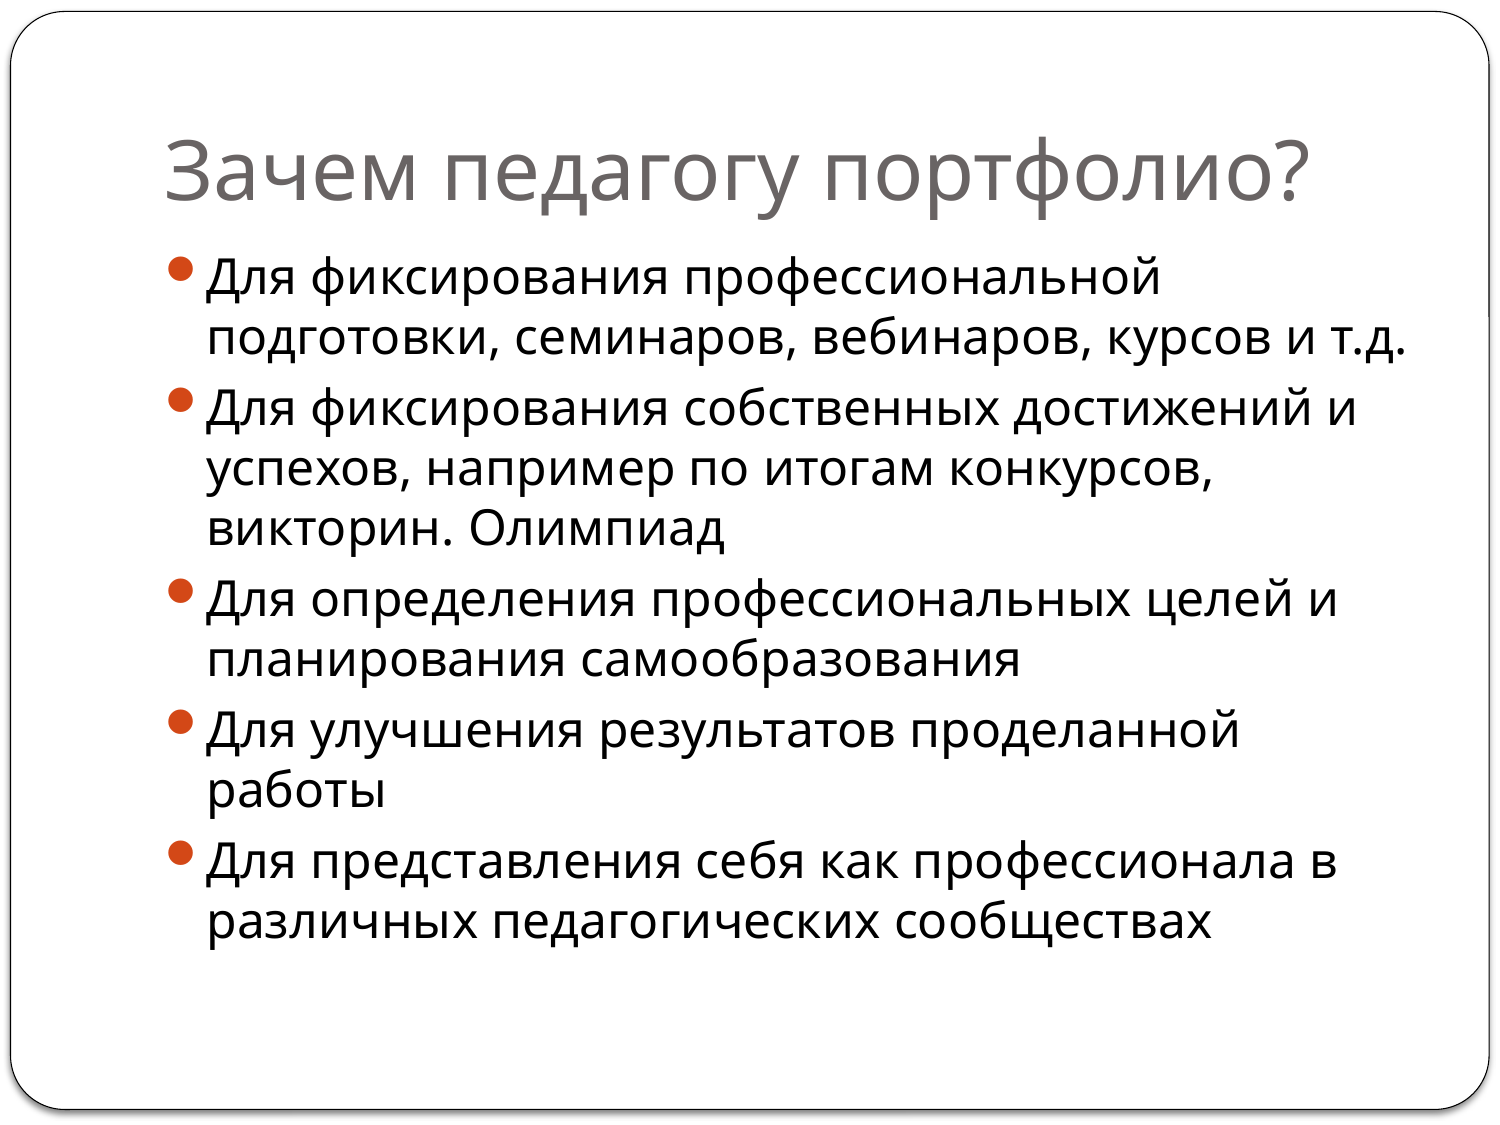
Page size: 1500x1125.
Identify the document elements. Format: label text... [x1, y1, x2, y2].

list Для фиксирования профессиональной подготовки, семинаров, вебинаров, курсов и т.д. Для фиксирования собственных достижений и успехов, например по итогам конкурсов, викторин. Олимпиад Для определения профессиональных целей и планирования самообразования Для улучшения результатов проделанной работы Для представления себя как профессионала в различных педагогических сообществах [150, 237, 1425, 988]
title Зачем педагогу портфолио? [150, 45, 1425, 233]
